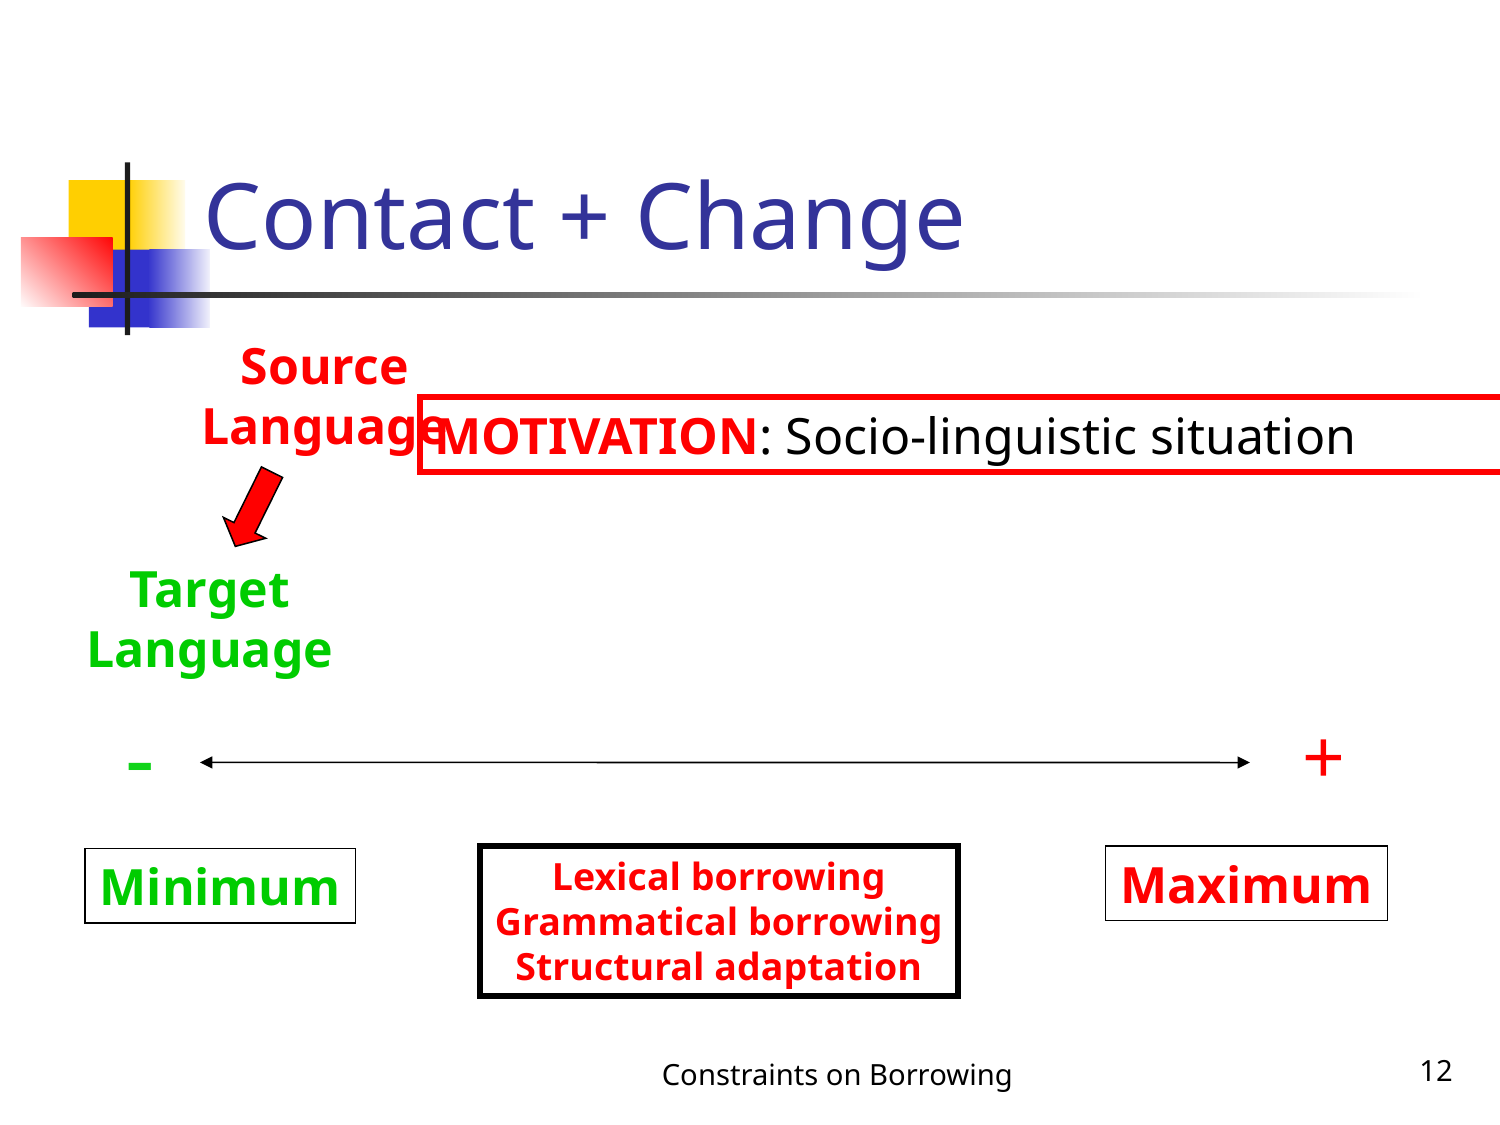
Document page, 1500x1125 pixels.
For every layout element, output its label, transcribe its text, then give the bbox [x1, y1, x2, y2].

text_box Minimum [84, 848, 356, 924]
text_box Maximum [1105, 846, 1388, 921]
text_box [223, 466, 283, 547]
slide_number 12 [1154, 1023, 1468, 1100]
text_box [199, 756, 1250, 769]
footer Constraints on Borrowing [599, 1023, 1076, 1100]
text_box MOTIVATION: Socio-linguistic situation [419, 397, 1500, 472]
text_box + [1287, 702, 1361, 807]
text_box Source Language [186, 327, 464, 463]
text_box Lexical borrowing Grammatical borrowing Structural adaptation [479, 846, 958, 996]
title Contact + Change [188, 34, 1468, 276]
text_box - [110, 692, 171, 818]
text_box Target Language [71, 549, 349, 685]
